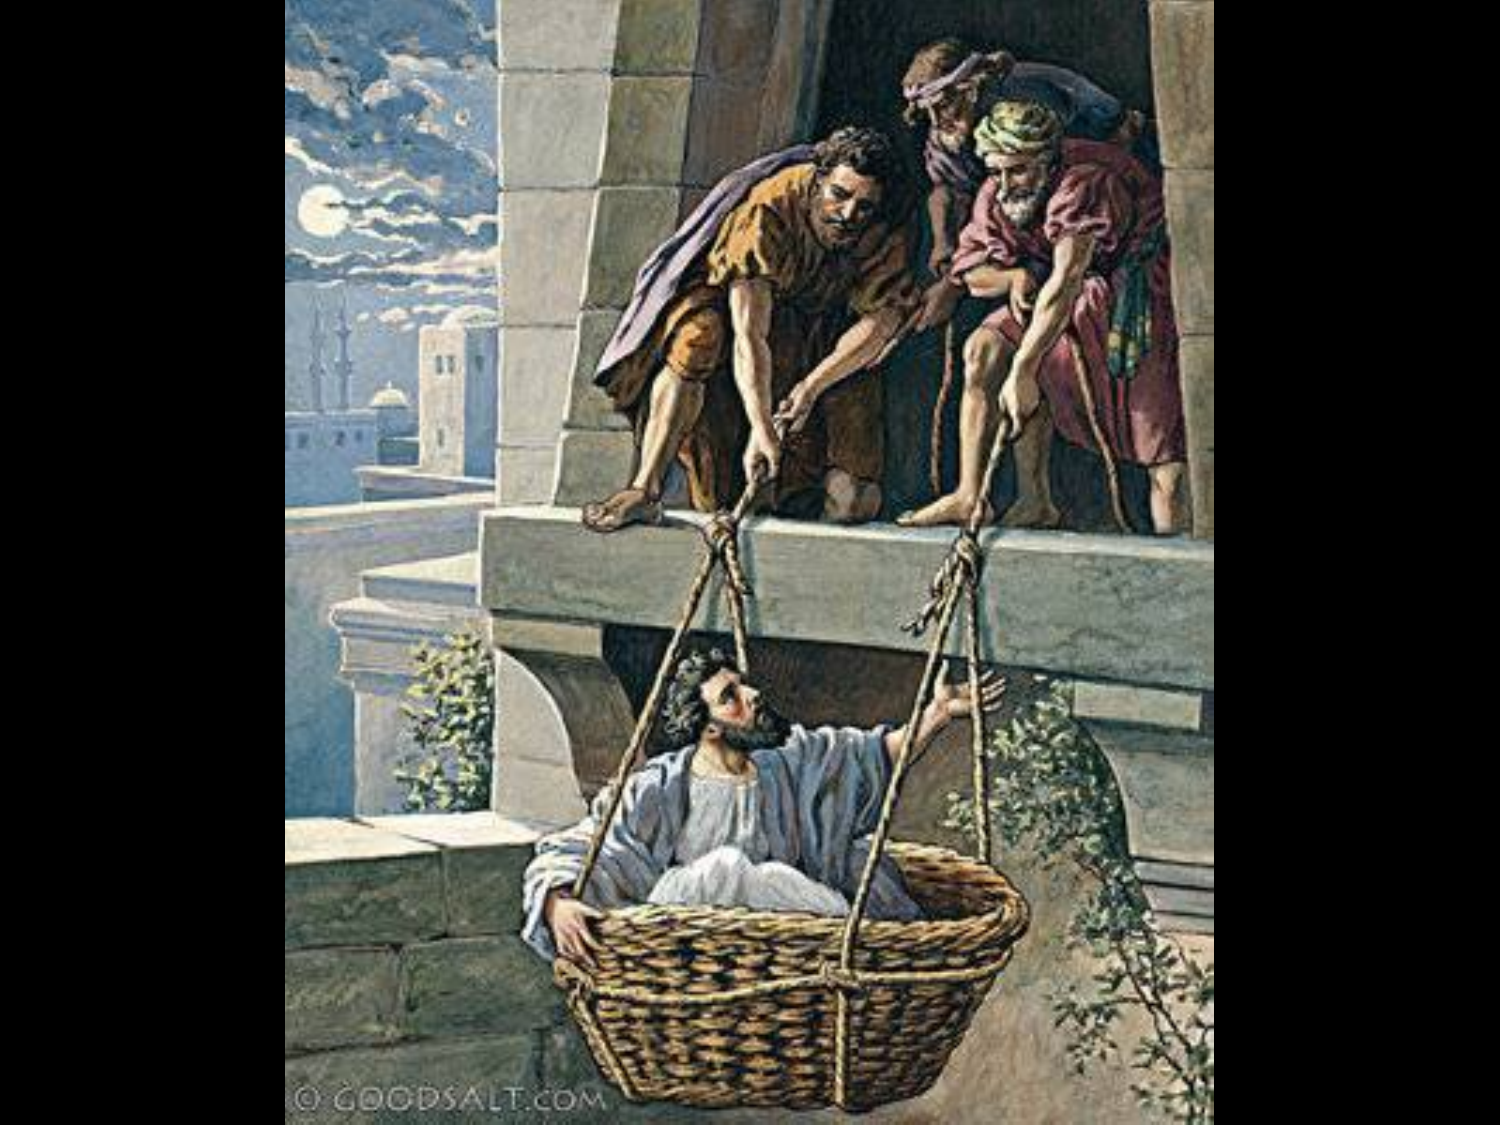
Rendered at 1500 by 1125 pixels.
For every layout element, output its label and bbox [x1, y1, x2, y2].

picture [285, 0, 1215, 1125]
